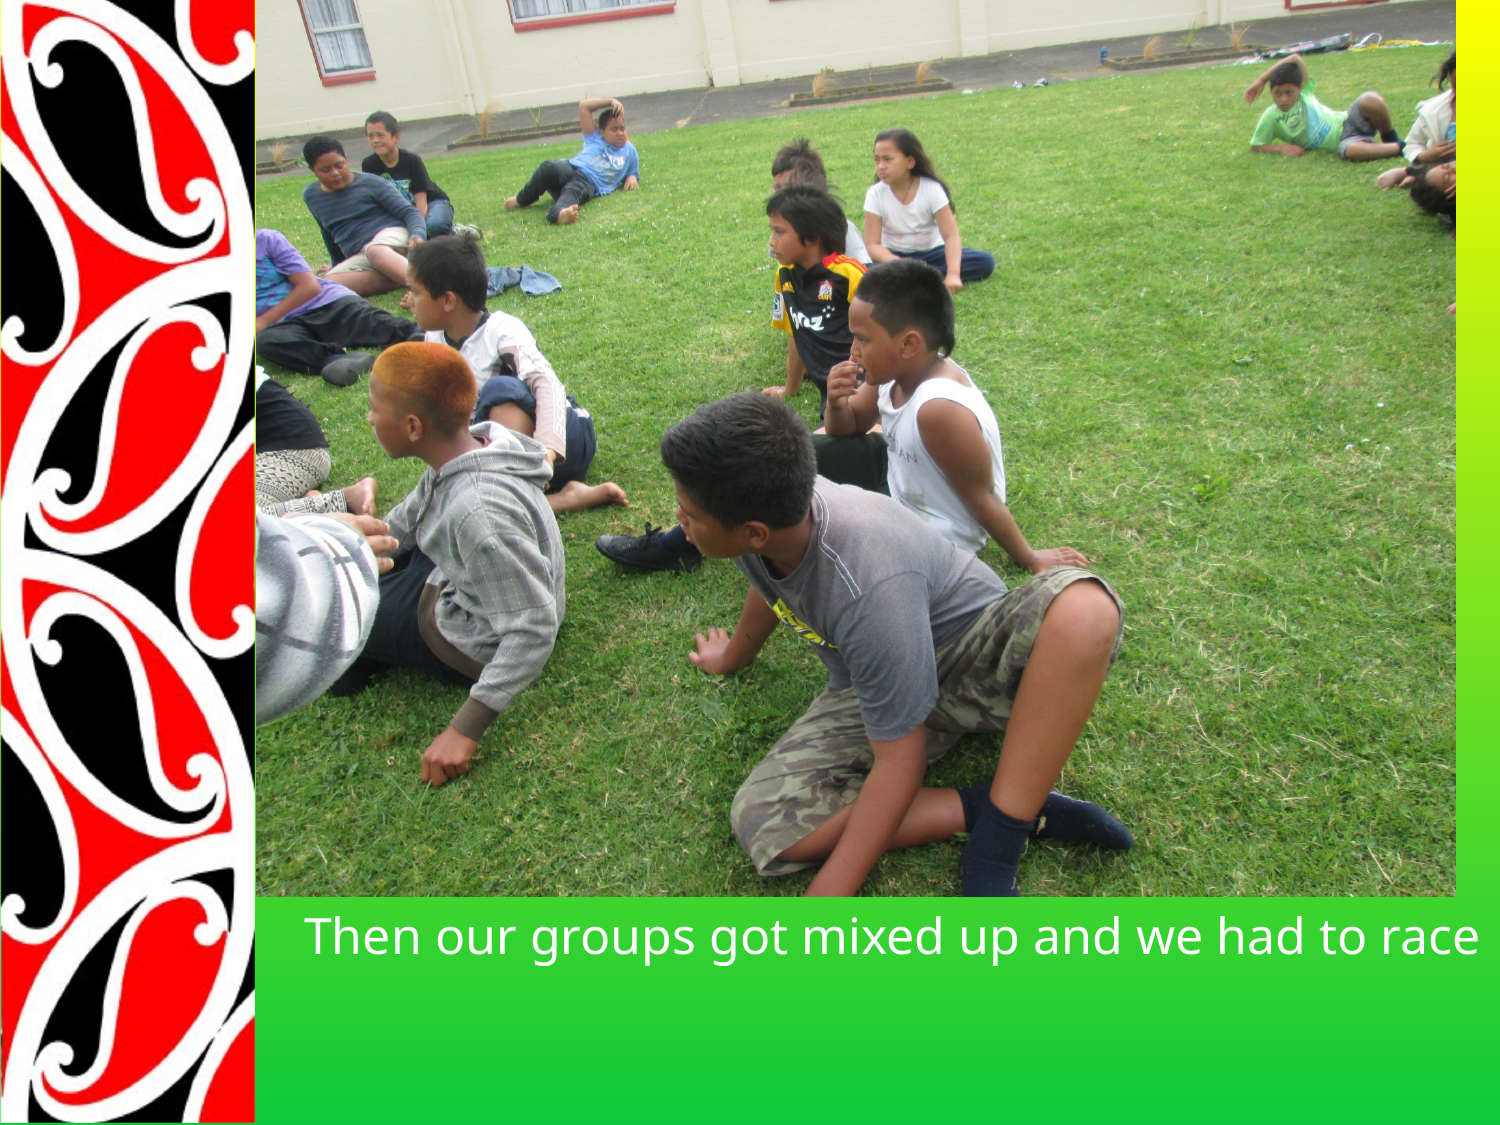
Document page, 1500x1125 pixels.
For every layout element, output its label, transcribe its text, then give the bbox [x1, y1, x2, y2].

picture [0, 0, 1456, 1122]
text_box Then our groups got mixed up and we had to race [289, 897, 1500, 972]
